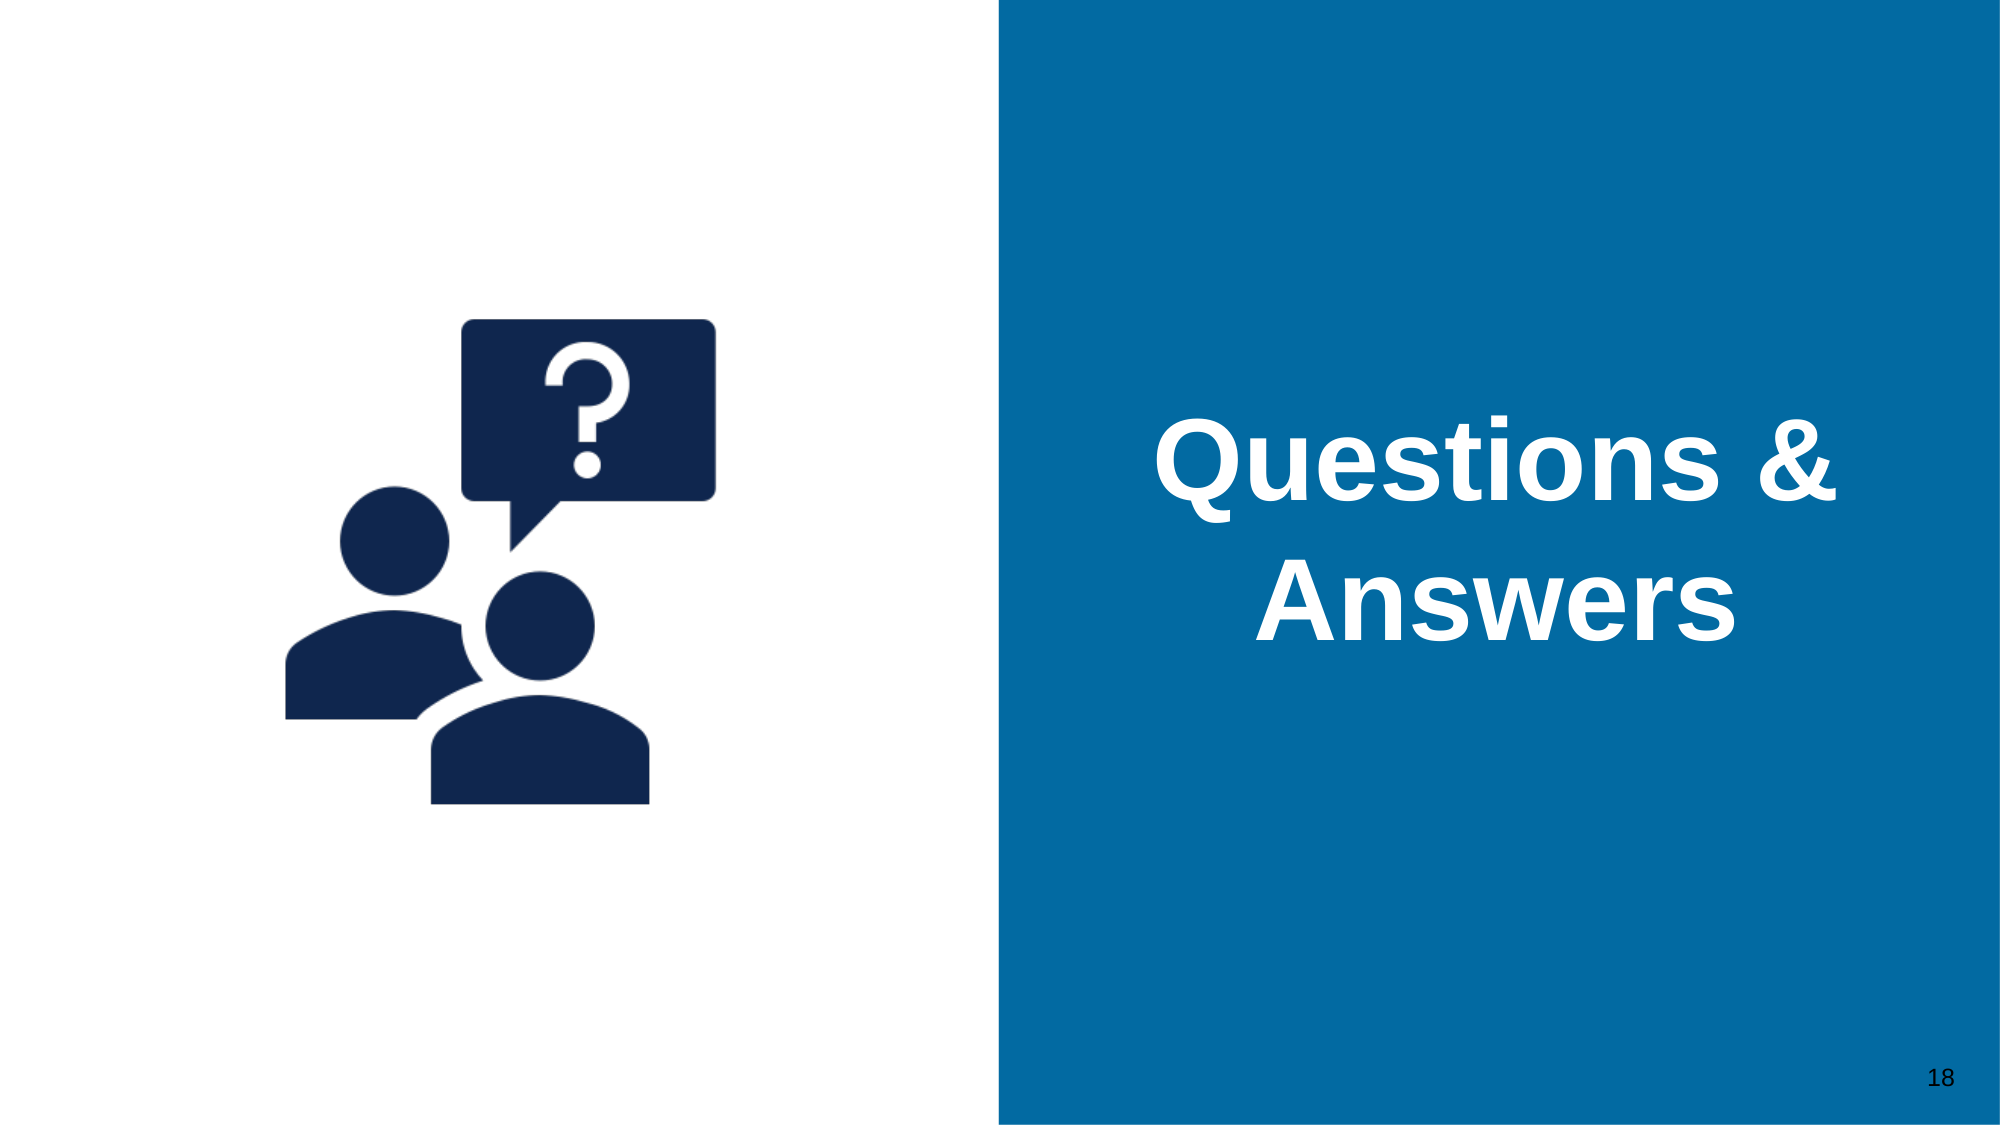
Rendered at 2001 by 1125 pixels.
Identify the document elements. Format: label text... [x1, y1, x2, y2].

picture [0, 0, 2000, 1125]
list Questions & Answers [1071, 180, 1922, 894]
slide_number 18 [1550, 1065, 2000, 1125]
